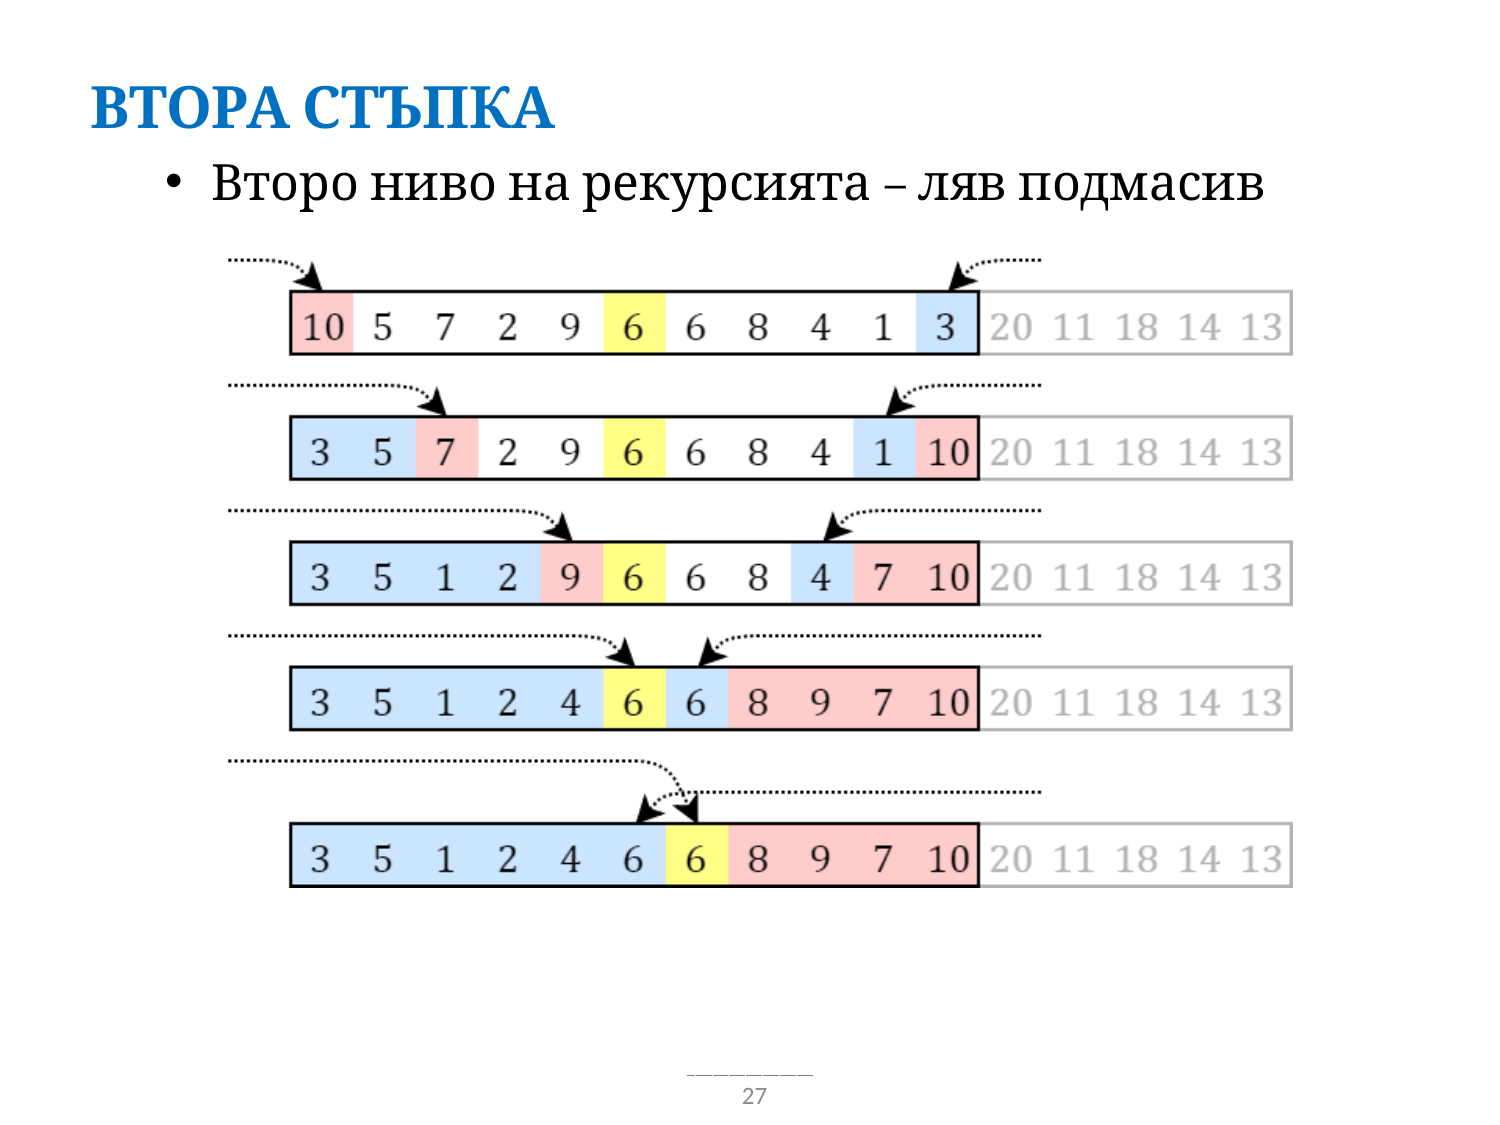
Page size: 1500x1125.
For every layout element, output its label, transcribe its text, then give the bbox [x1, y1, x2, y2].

list Втора стъпка Второ ниво на рекурсията – ляв подмасив Двата подподмасива са [3 … 6] и [6 … 10] [75, 62, 1450, 1063]
picture [205, 237, 1294, 888]
slide_number 27 [579, 1065, 930, 1125]
